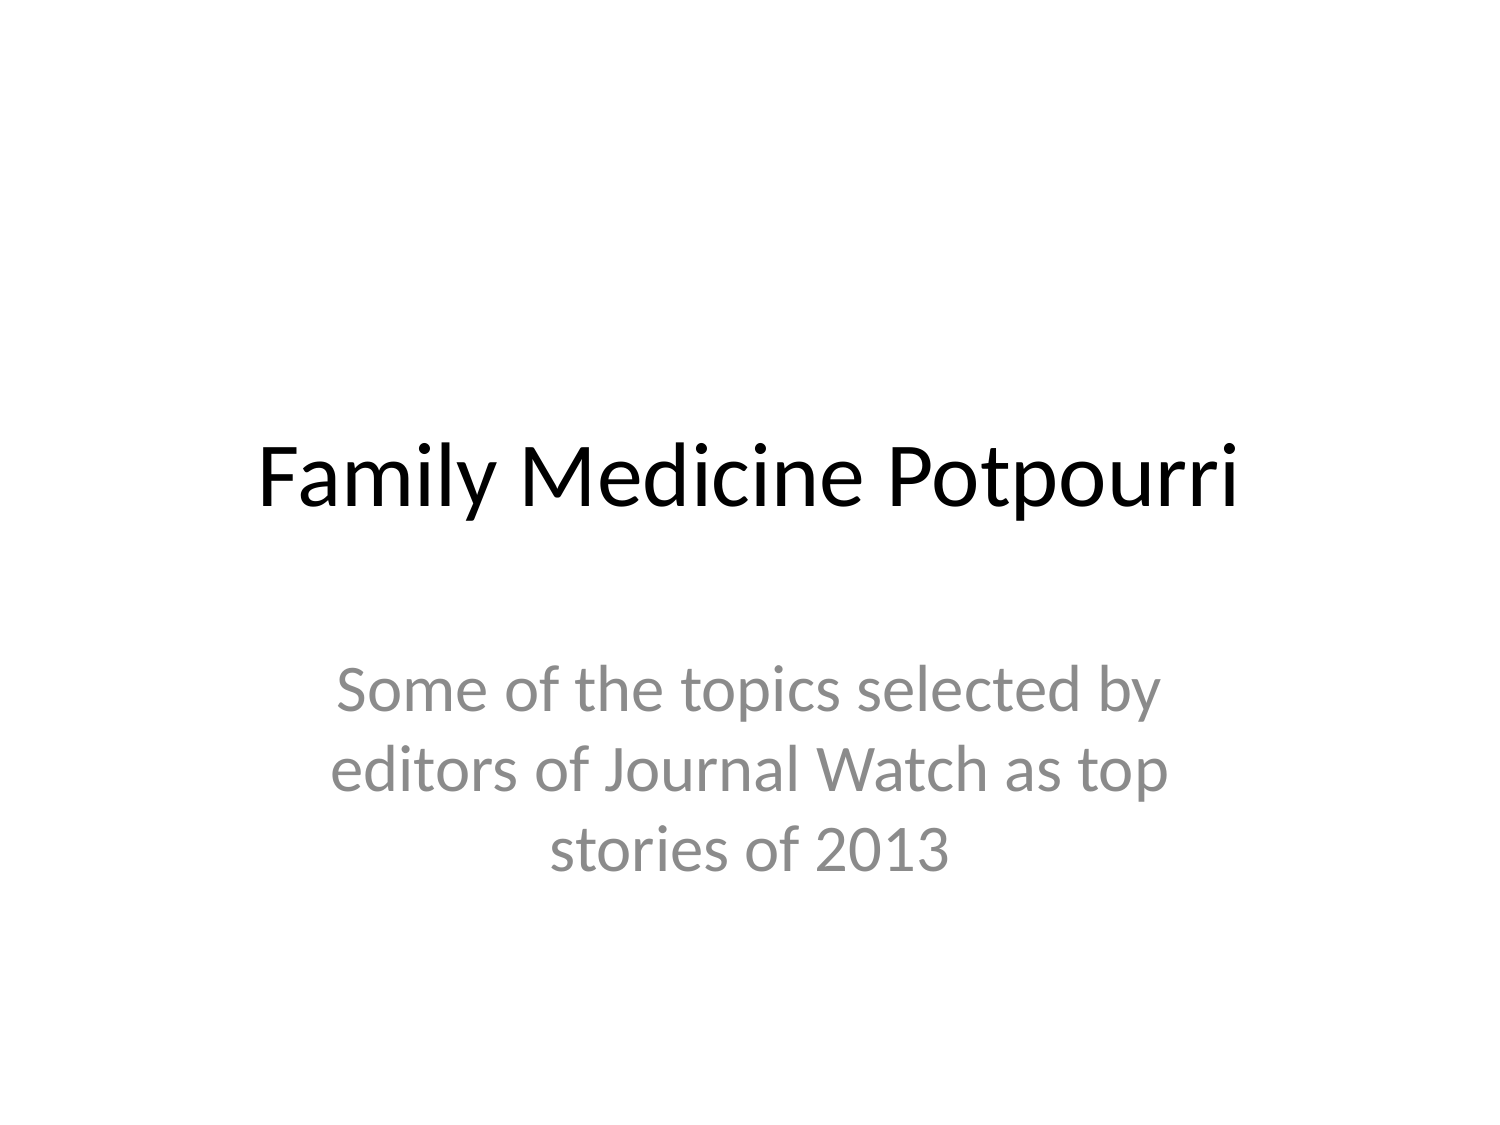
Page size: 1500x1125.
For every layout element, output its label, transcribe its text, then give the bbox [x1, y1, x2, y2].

title Family Medicine Potpourri [112, 349, 1388, 591]
subtitle Some of the topics selected by editors of Journal Watch as top stories of 2013 [225, 637, 1275, 925]
